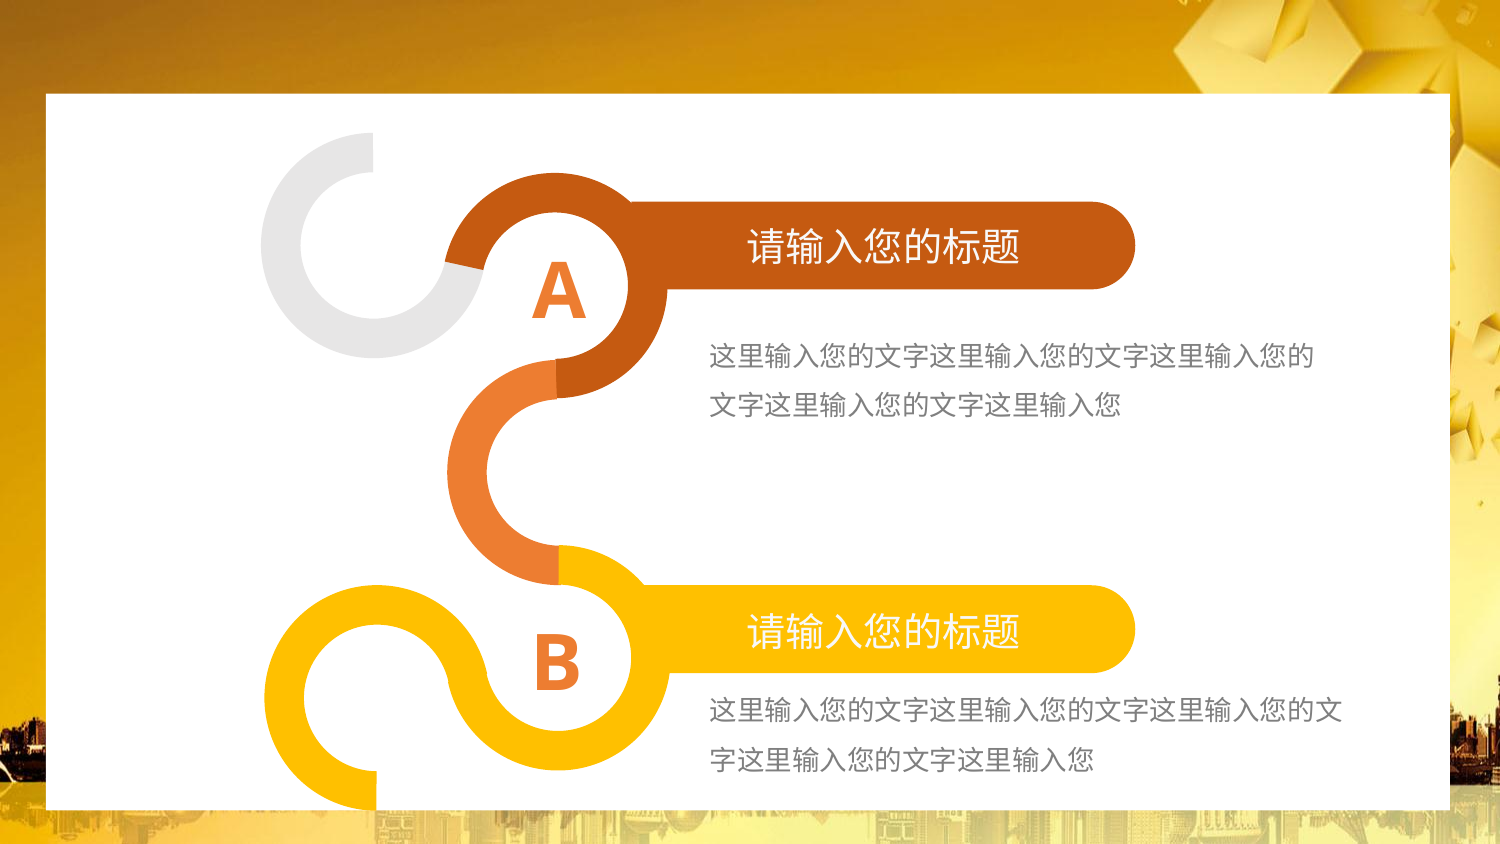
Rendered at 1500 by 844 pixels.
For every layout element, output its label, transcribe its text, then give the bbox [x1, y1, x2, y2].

picture [0, 0, 1500, 844]
text_box 这里输入您的文字这里输入您的文字这里输入您的文字这里输入您的文字这里输入您 [694, 315, 1350, 429]
text_box [631, 201, 1136, 290]
text_box A [517, 232, 602, 342]
text_box [260, 132, 484, 359]
text_box 请输入您的标题 [731, 599, 1036, 662]
text_box [264, 585, 488, 811]
text_box [447, 359, 561, 586]
text_box 请输入您的标题 [731, 214, 1036, 277]
text_box 这里输入您的文字这里输入您的文字这里输入您的文字这里输入您的文字这里输入您 [694, 669, 1362, 783]
text_box [645, 585, 1136, 674]
text_box B [516, 605, 599, 714]
text_box [444, 172, 668, 399]
text_box [447, 545, 671, 771]
